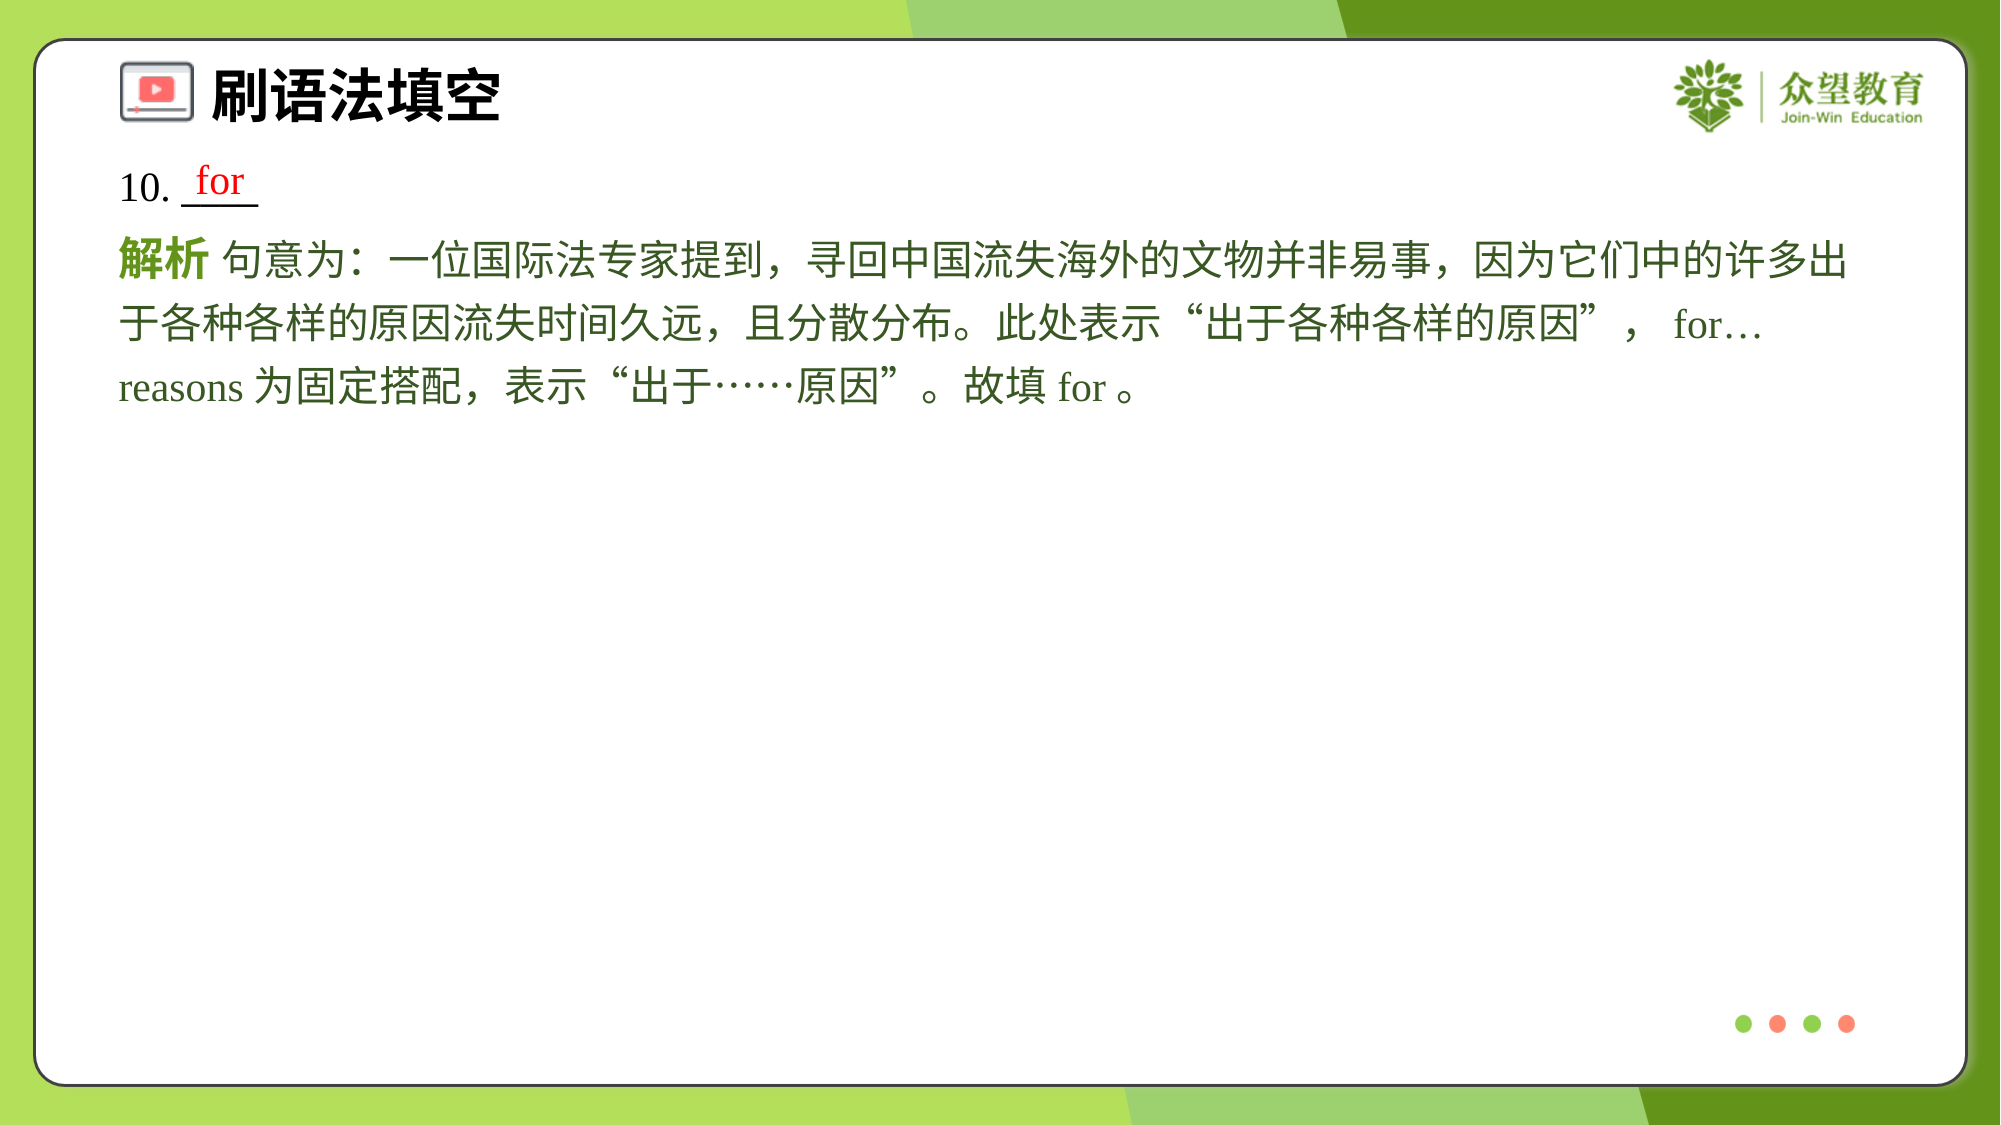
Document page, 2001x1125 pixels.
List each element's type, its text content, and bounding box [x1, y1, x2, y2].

text_box 解析 句意为：一位国际法专家提到，寻回中国流失海外的文物并非易事，因为它们中的许多出于各种各样的原因流失时间久远，且分散分布。此处表示“出于各种各样的原因”，for… reasons为固定搭配，表示“出于……原因”。故填for。 [118, 215, 1883, 405]
text_box for [190, 140, 249, 199]
text_box 10. ____ [118, 146, 1883, 204]
picture [0, 0, 2000, 1125]
